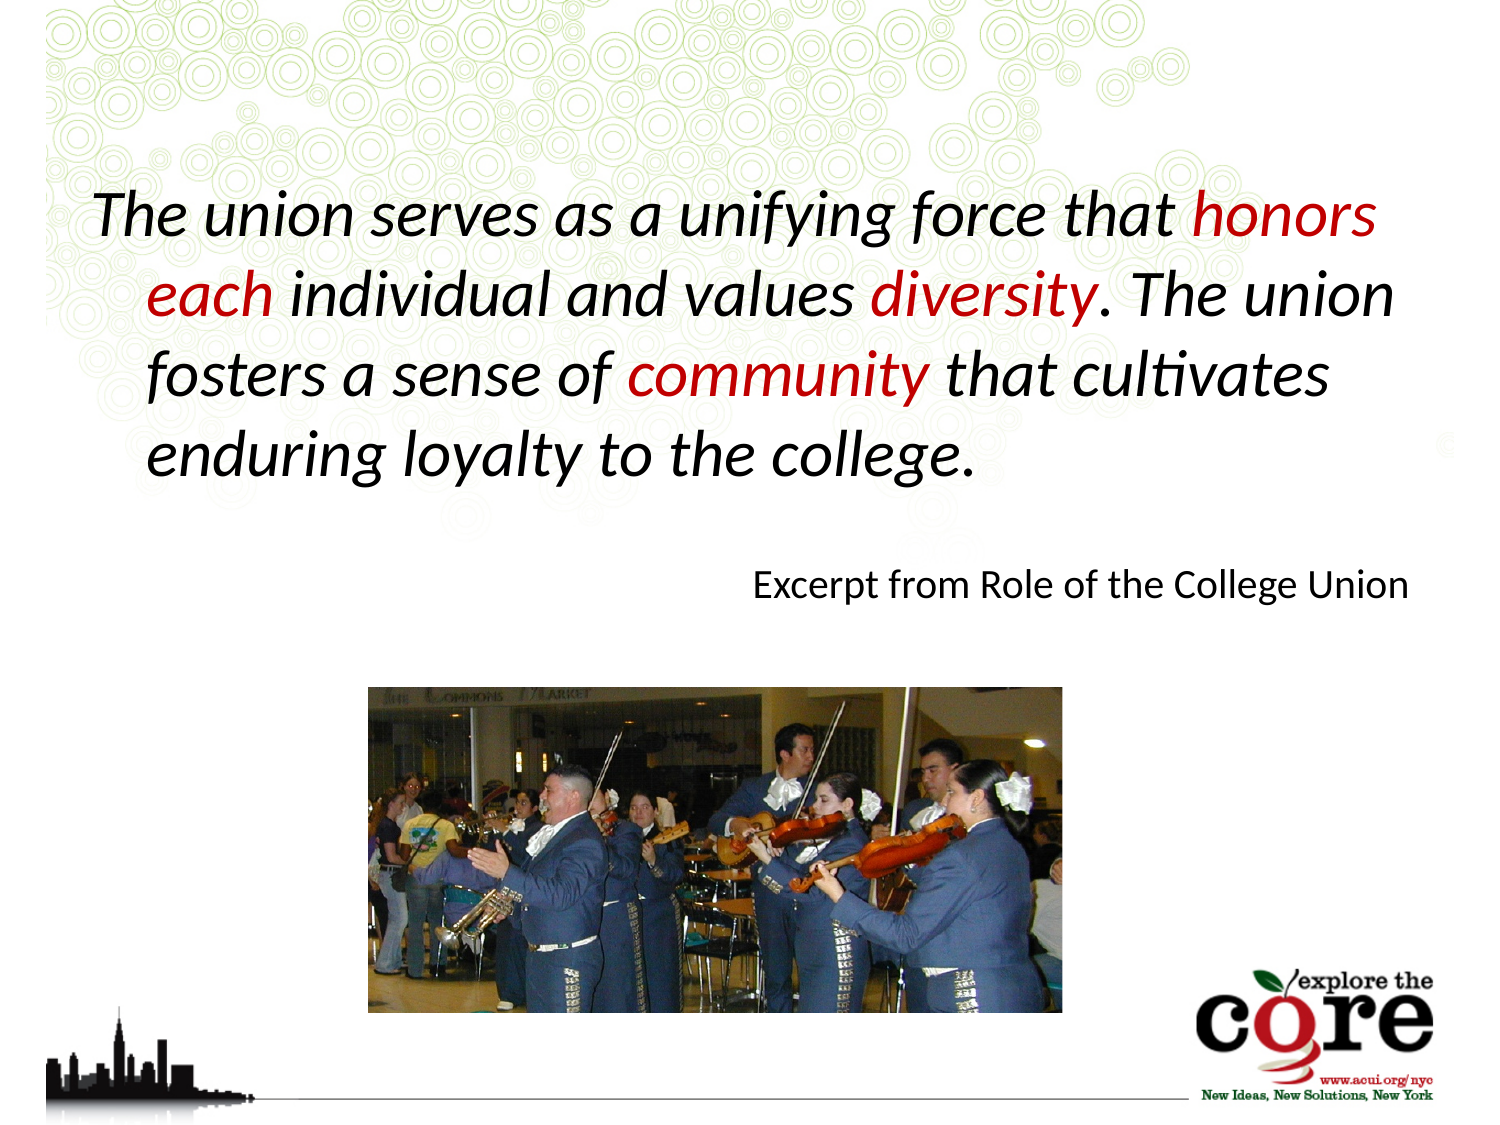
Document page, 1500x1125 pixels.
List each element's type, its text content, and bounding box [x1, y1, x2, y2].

picture [46, 0, 1454, 1125]
list The union serves as a unifying force that honors each individual and values diversity. The union fosters a sense of community that cultivates enduring loyalty to the college. Excerpt from Role of the College Union [74, 162, 1426, 1006]
